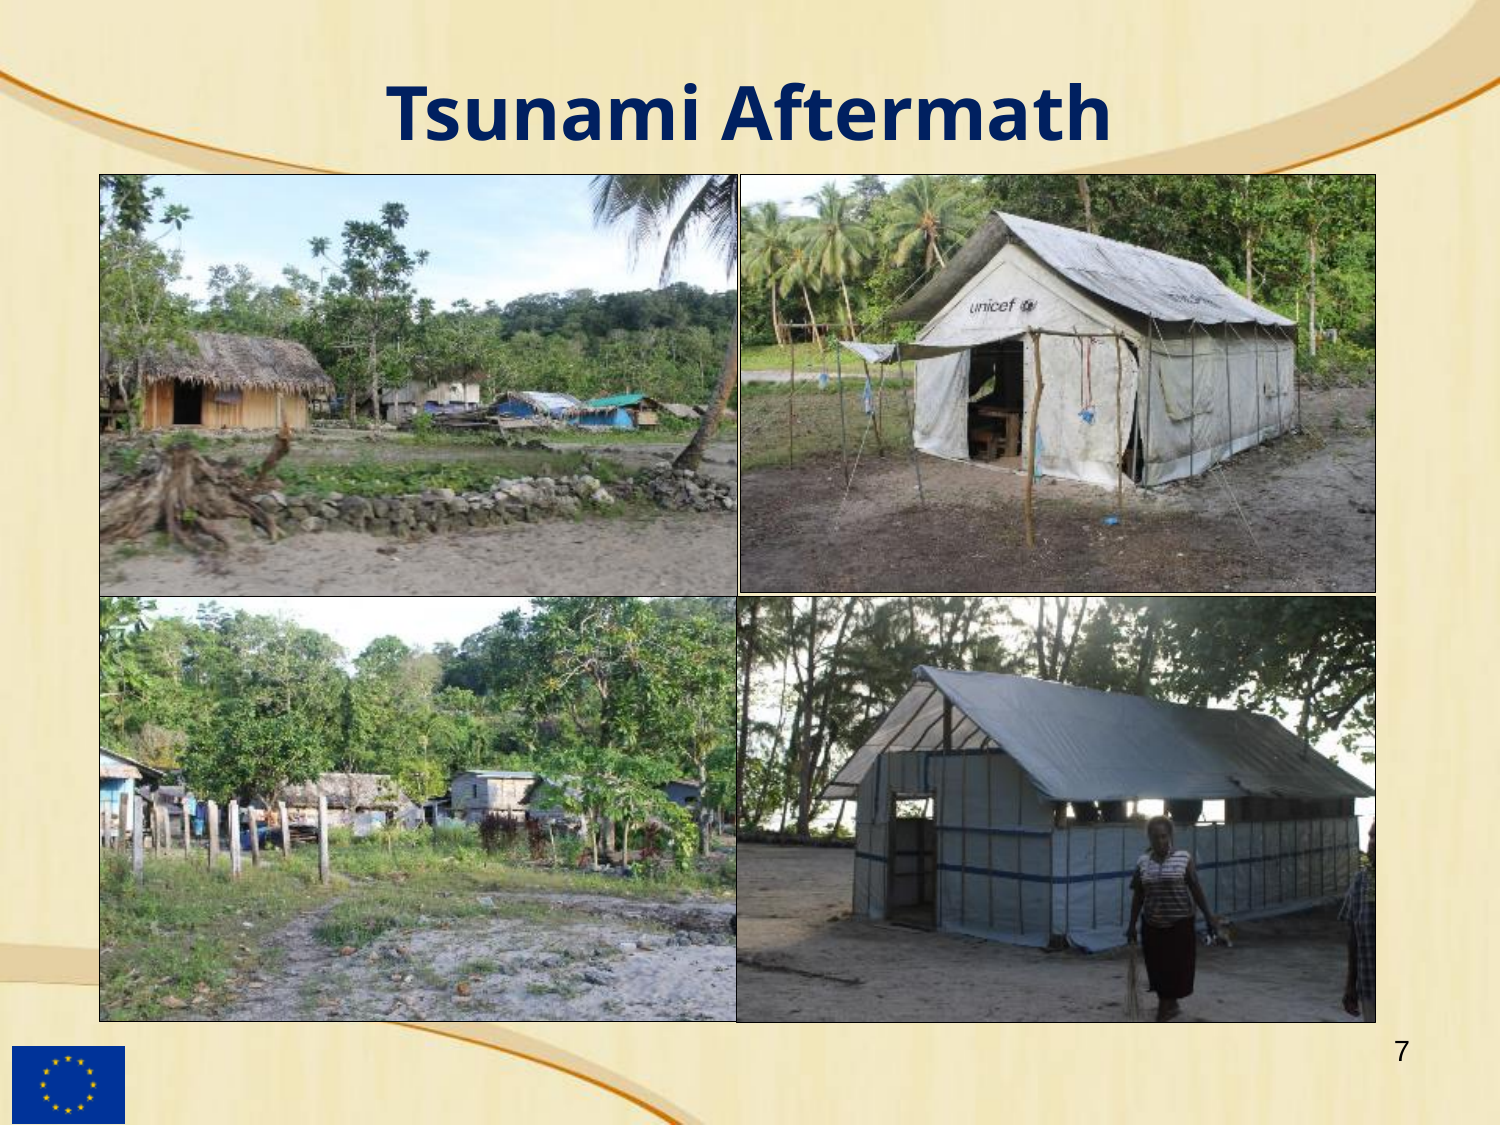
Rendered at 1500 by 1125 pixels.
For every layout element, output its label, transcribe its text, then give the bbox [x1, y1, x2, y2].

picture [0, 0, 1500, 1125]
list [12, 1046, 126, 1124]
slide_number 7 [1074, 1024, 1426, 1103]
title Tsunami Aftermath [74, 44, 1426, 176]
